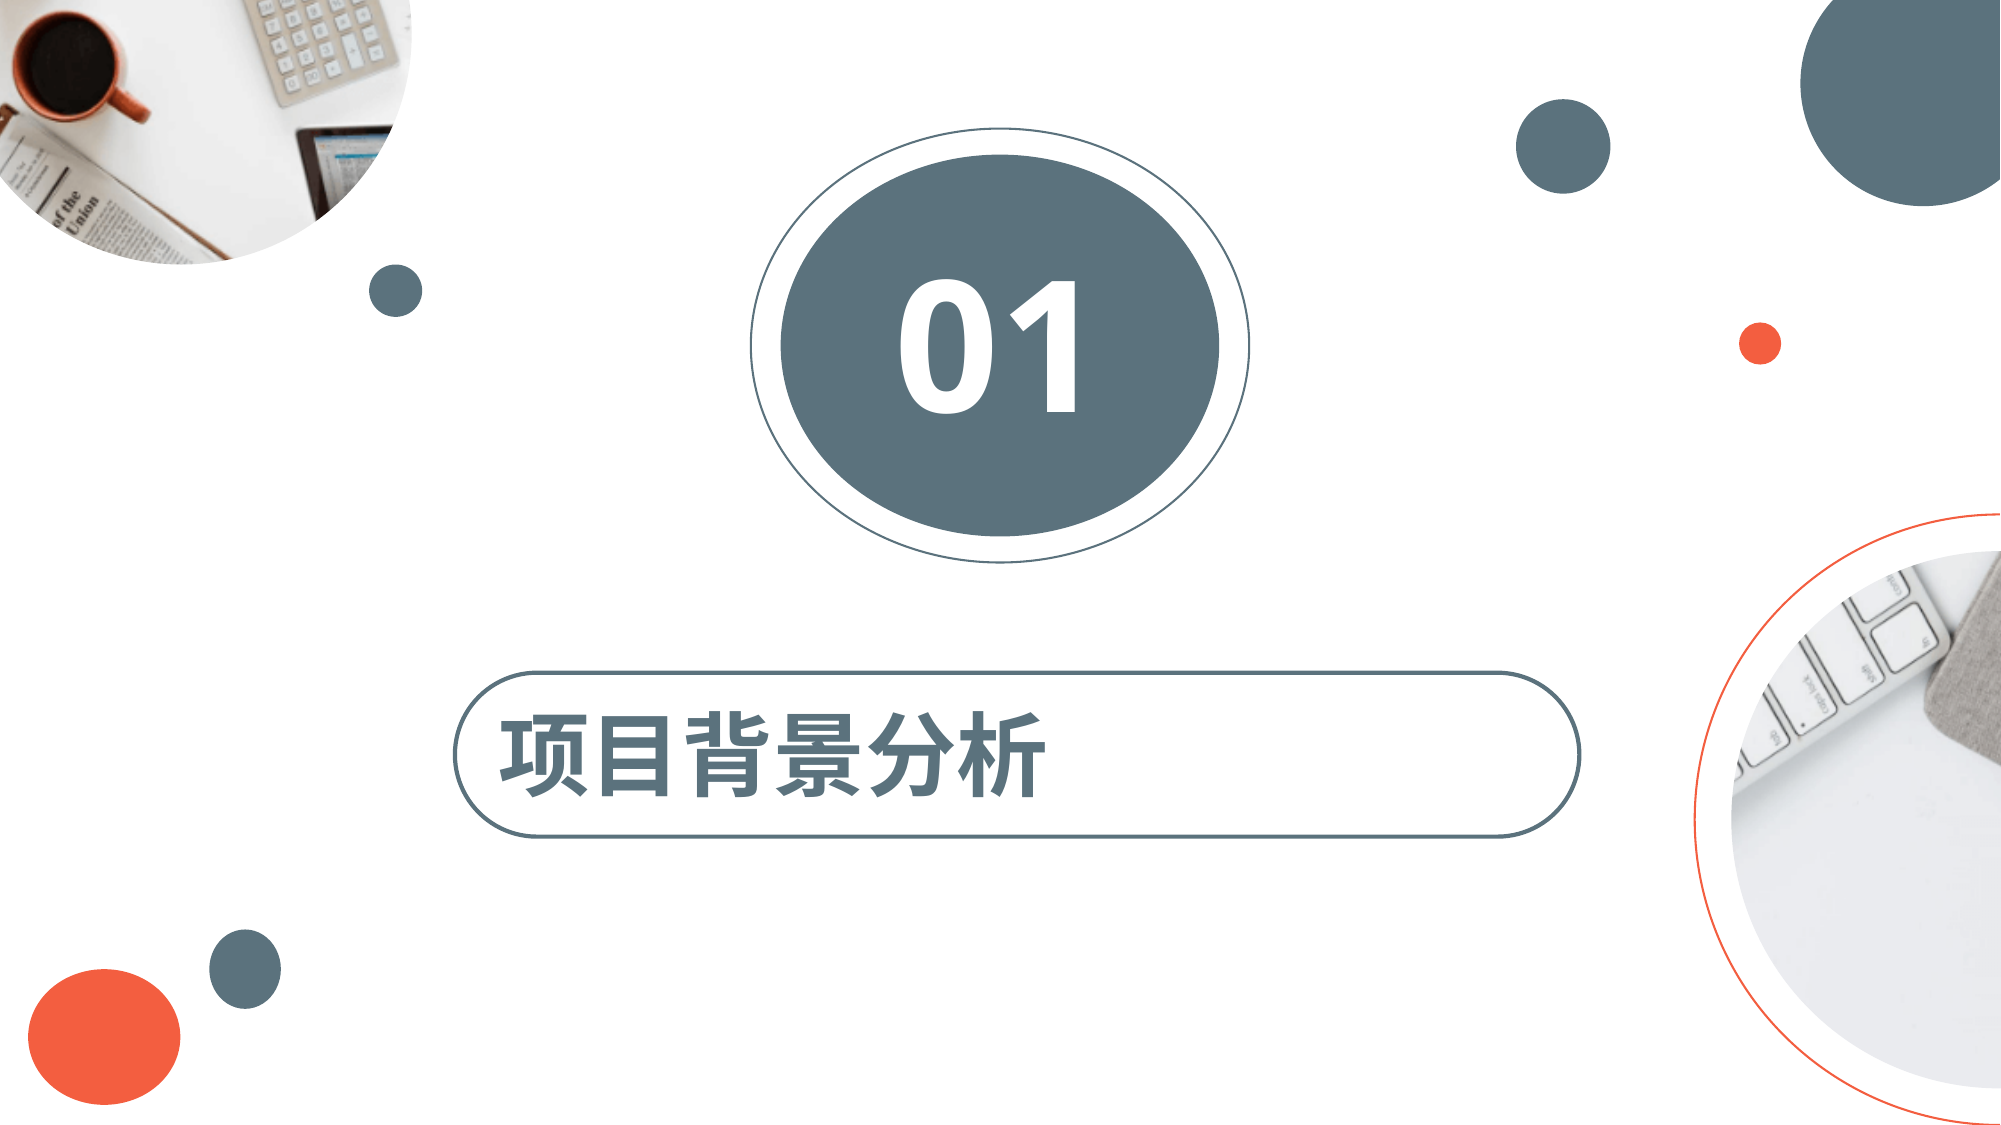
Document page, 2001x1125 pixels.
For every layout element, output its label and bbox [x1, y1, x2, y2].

text_box [454, 672, 1580, 860]
text_box [1799, 0, 2000, 208]
text_box [1514, 98, 1612, 195]
text_box [1694, 514, 2000, 1125]
text_box [368, 263, 424, 318]
text_box [27, 968, 182, 1106]
text_box [0, 0, 413, 266]
text_box [750, 128, 1250, 563]
text_box [1738, 321, 1783, 366]
text_box [208, 928, 282, 1010]
